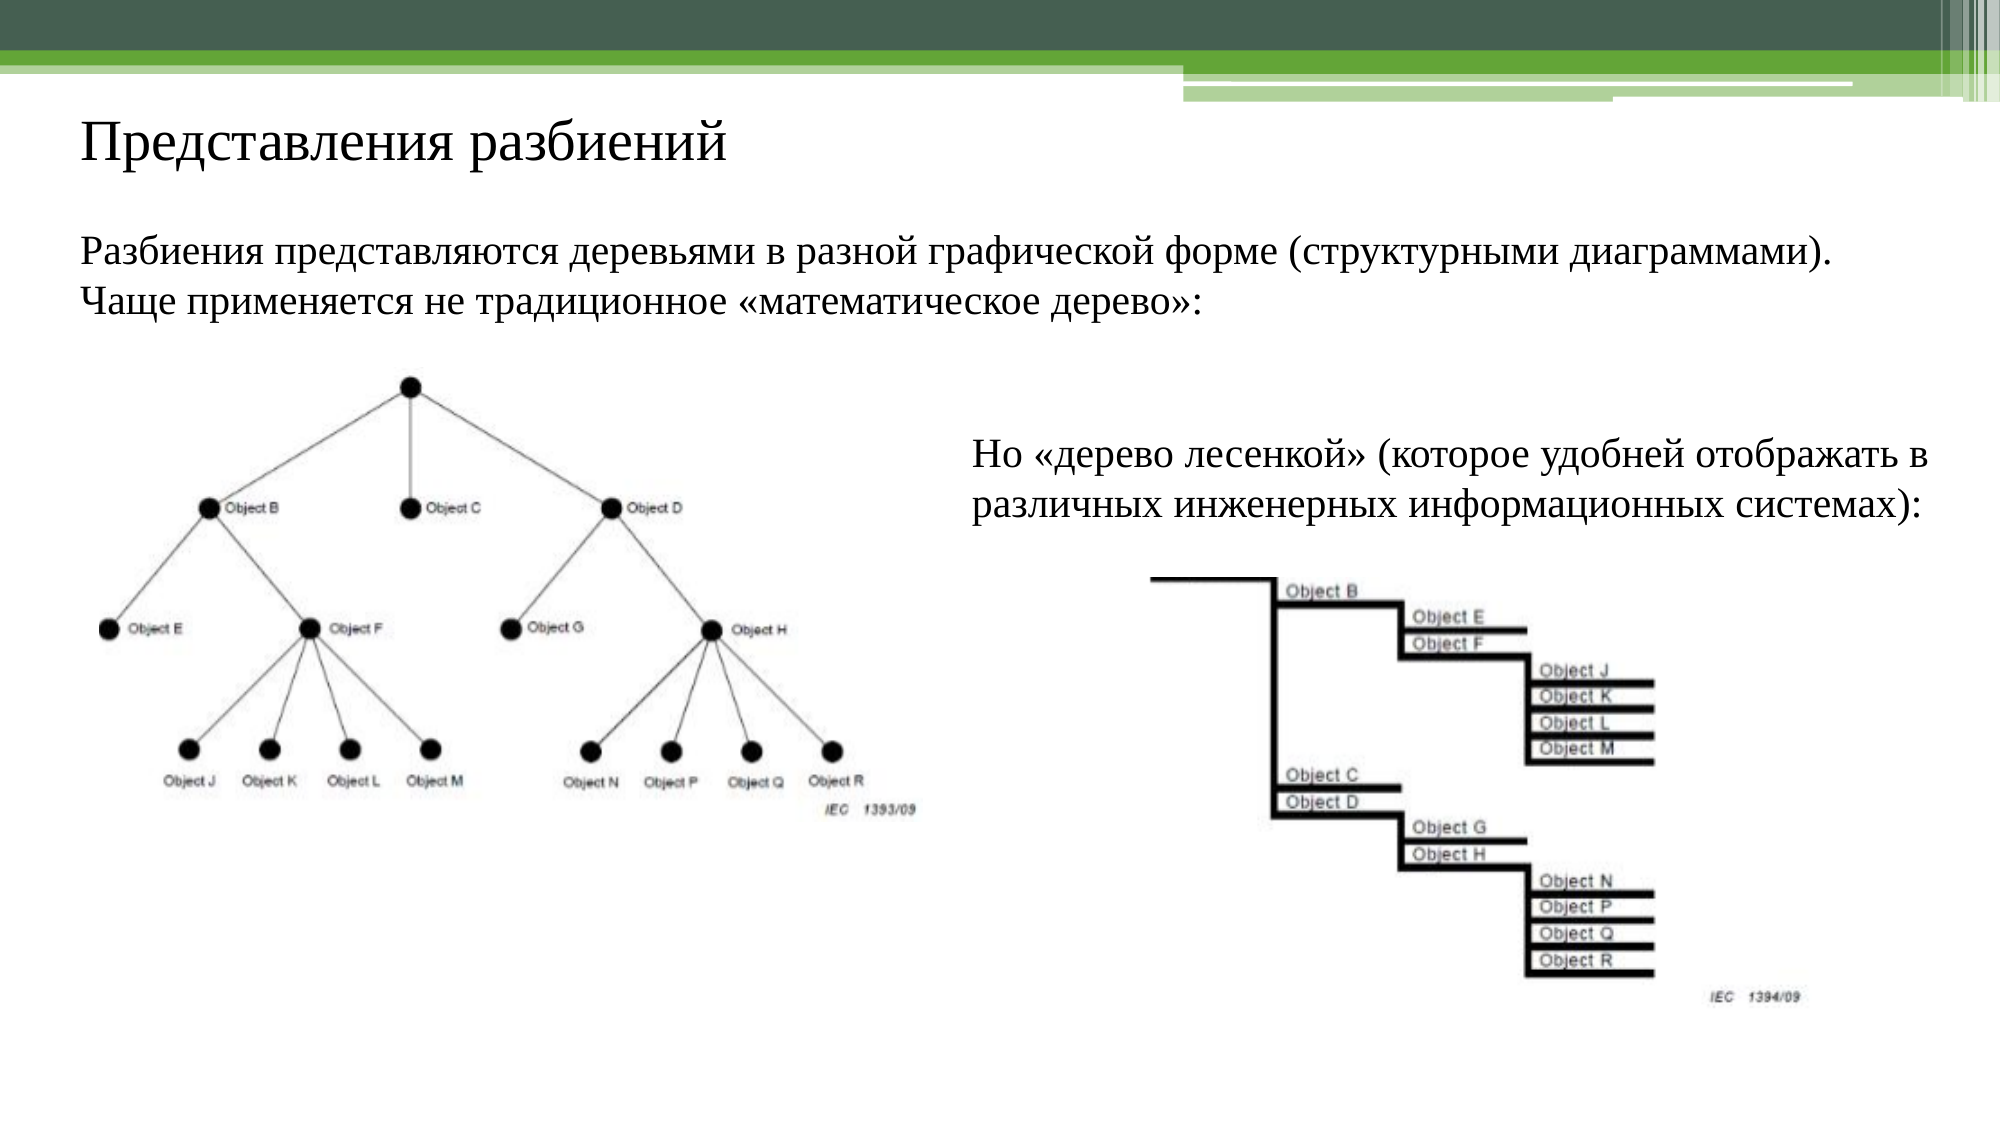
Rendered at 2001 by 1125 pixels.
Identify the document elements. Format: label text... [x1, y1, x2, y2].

text_box Но «дерево лесенкой» (которое удобней отображать в различных инженерных информационных системах): [957, 418, 1957, 533]
picture [1145, 577, 1813, 1016]
text_box Представления разбиений Разбиения представляются деревьями в разной графической форме (структурными диаграммами). Чаще применяется не традиционное «математическое дерево»: [65, 95, 1849, 520]
picture [99, 367, 924, 822]
